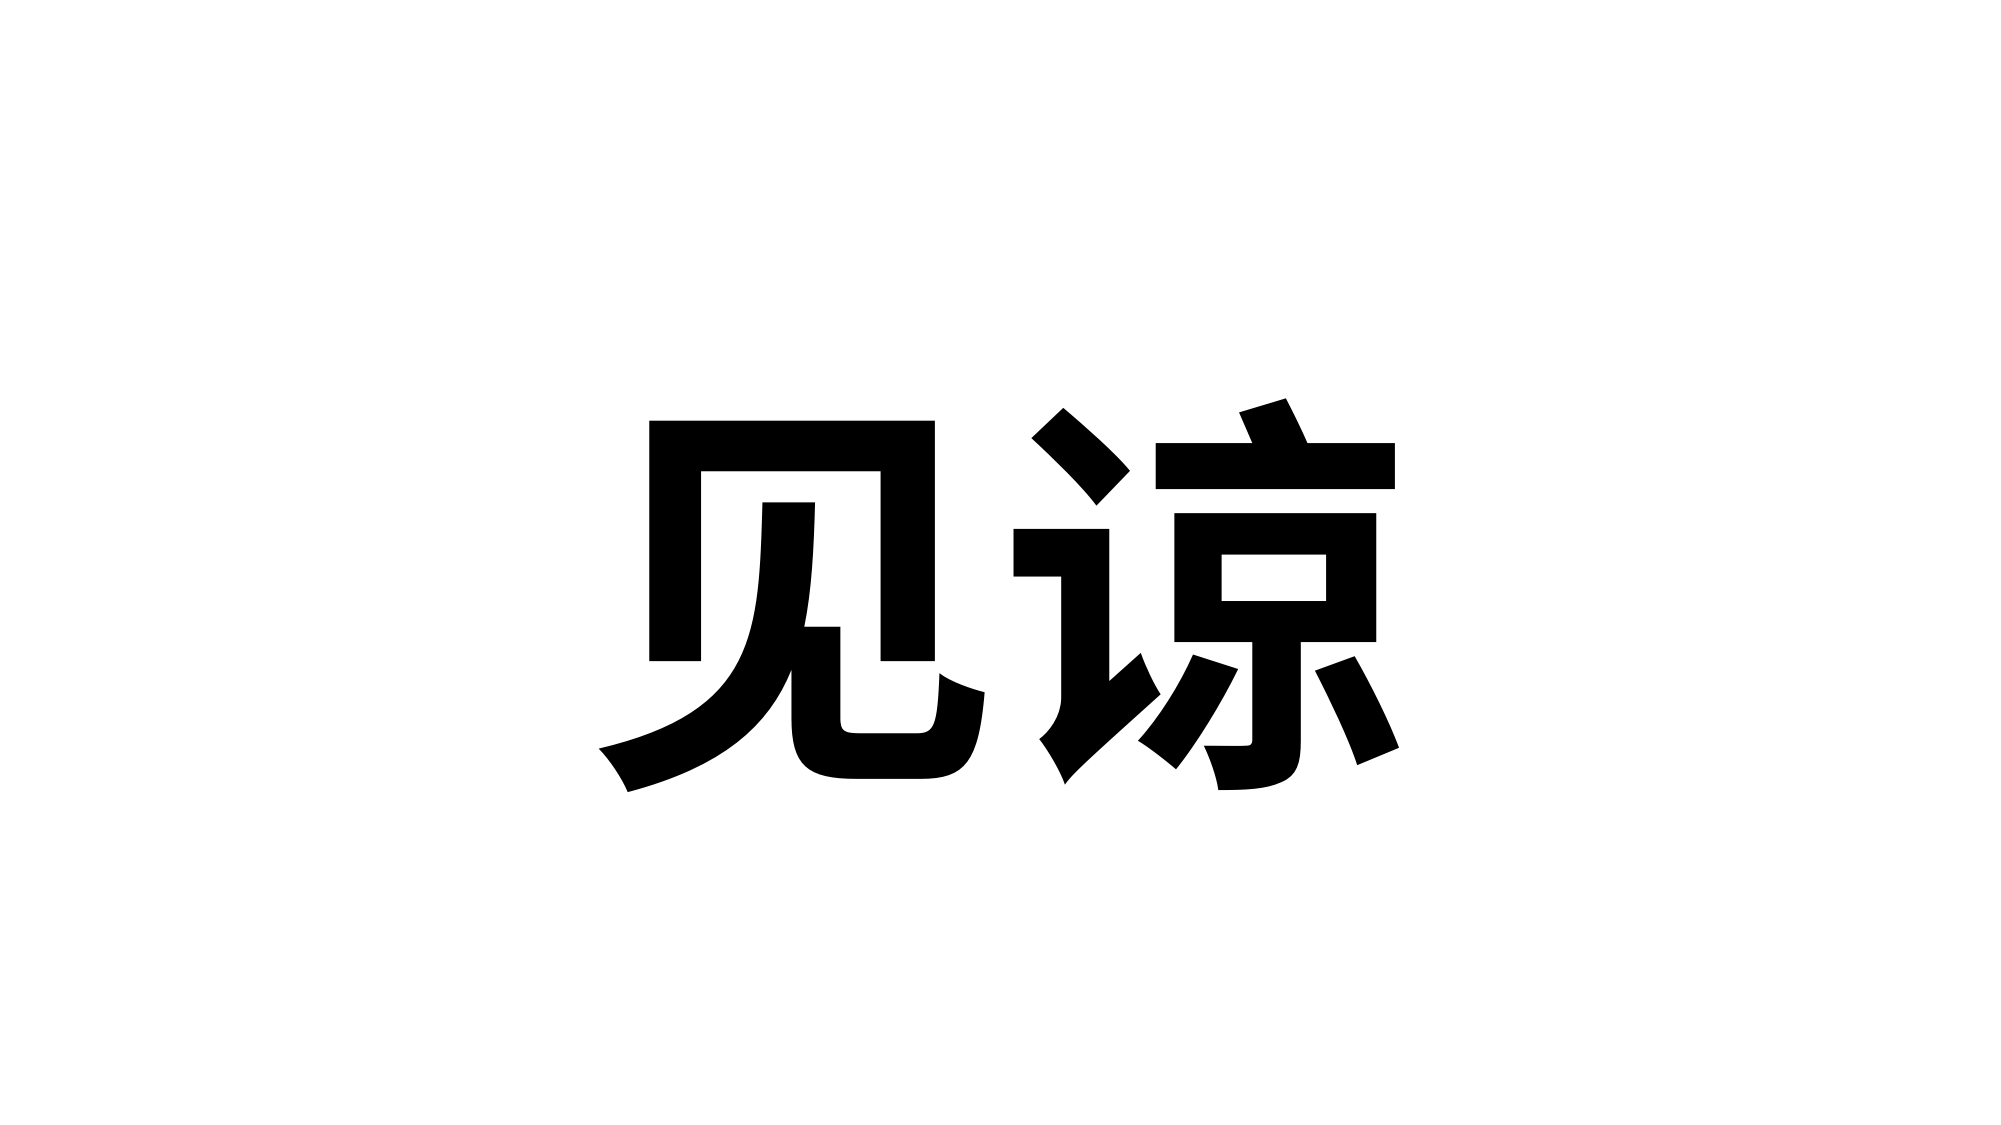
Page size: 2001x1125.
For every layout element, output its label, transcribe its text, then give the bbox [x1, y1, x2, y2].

text_box 见谅 [570, 332, 1430, 845]
